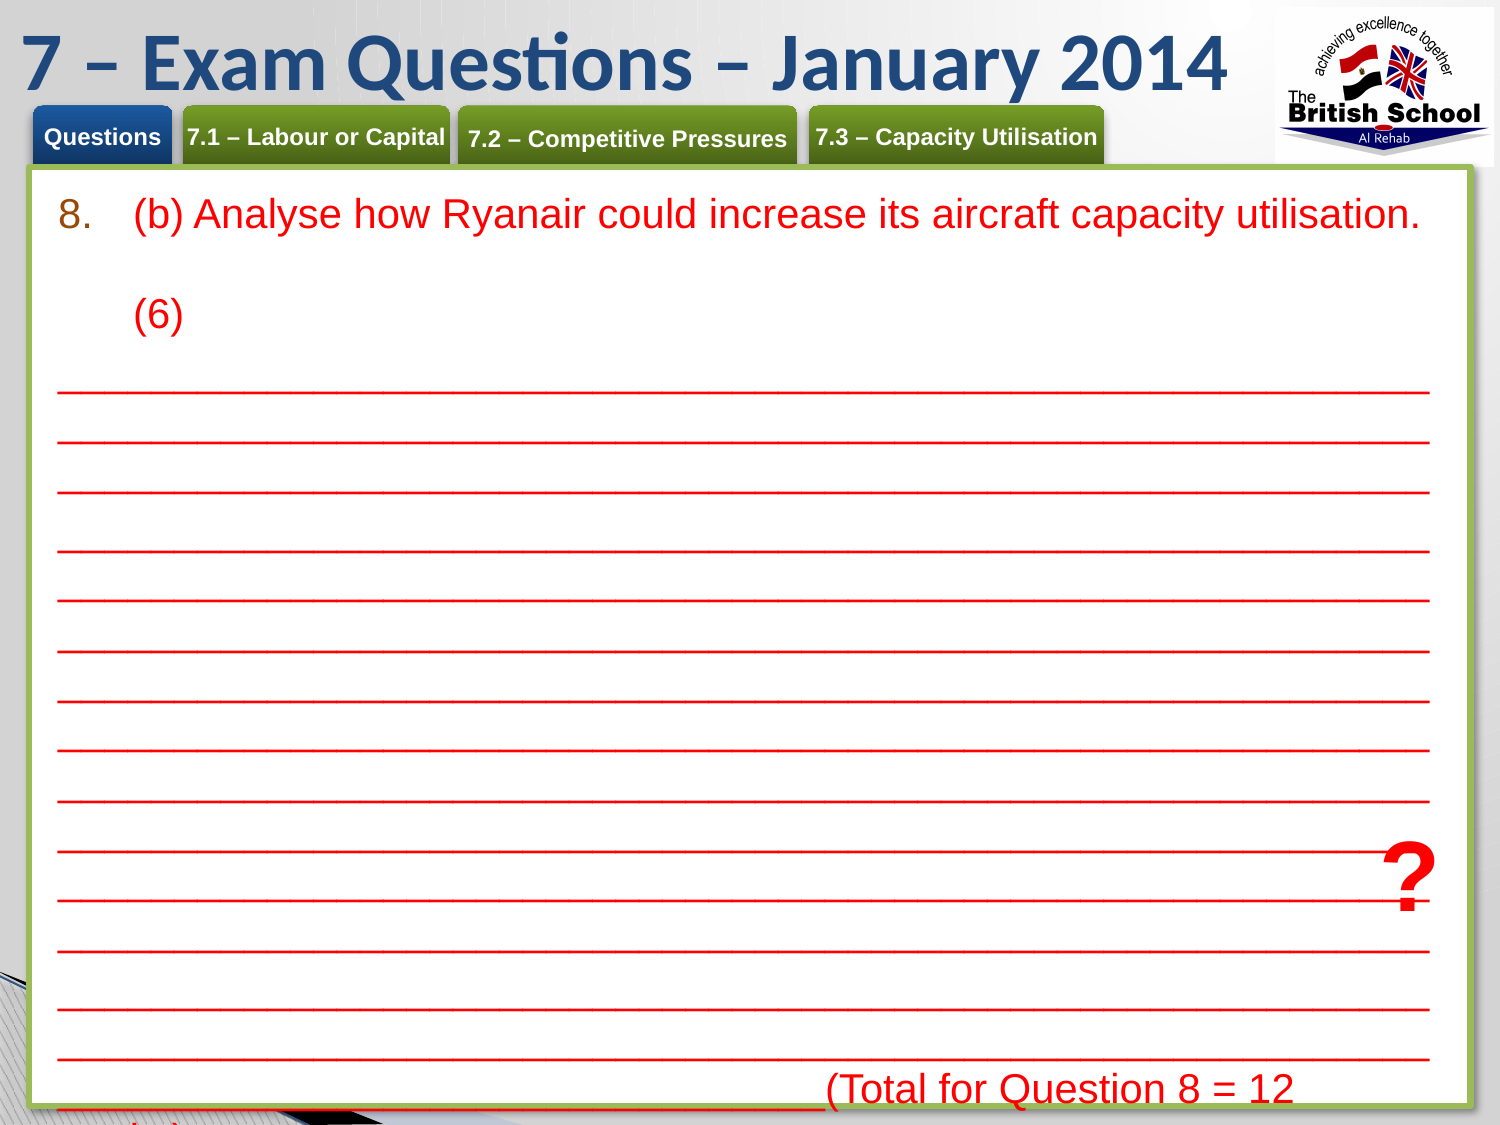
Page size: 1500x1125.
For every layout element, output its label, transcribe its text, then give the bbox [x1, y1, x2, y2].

title 7 – Exam Questions – January 2014 [5, 11, 1270, 102]
text_box (b) Analyse how Ryanair could increase its aircraft capacity utilisation. (6) _________________________________________________________________________________________________________________________________________________________________________________ _________________________________________________________________________________________________________________________________________________________________________________ _________________________________________________________________________________________________________________________________________________________________________________ _________________________________________________________________________________________________________________________________________________________________________________ _______________________________________________________________________________________________________________________________________________________(Total for Question 8 = 12 marks) [43, 179, 1447, 1125]
text_box ? [1364, 804, 1456, 939]
picture [1275, 7, 1495, 167]
